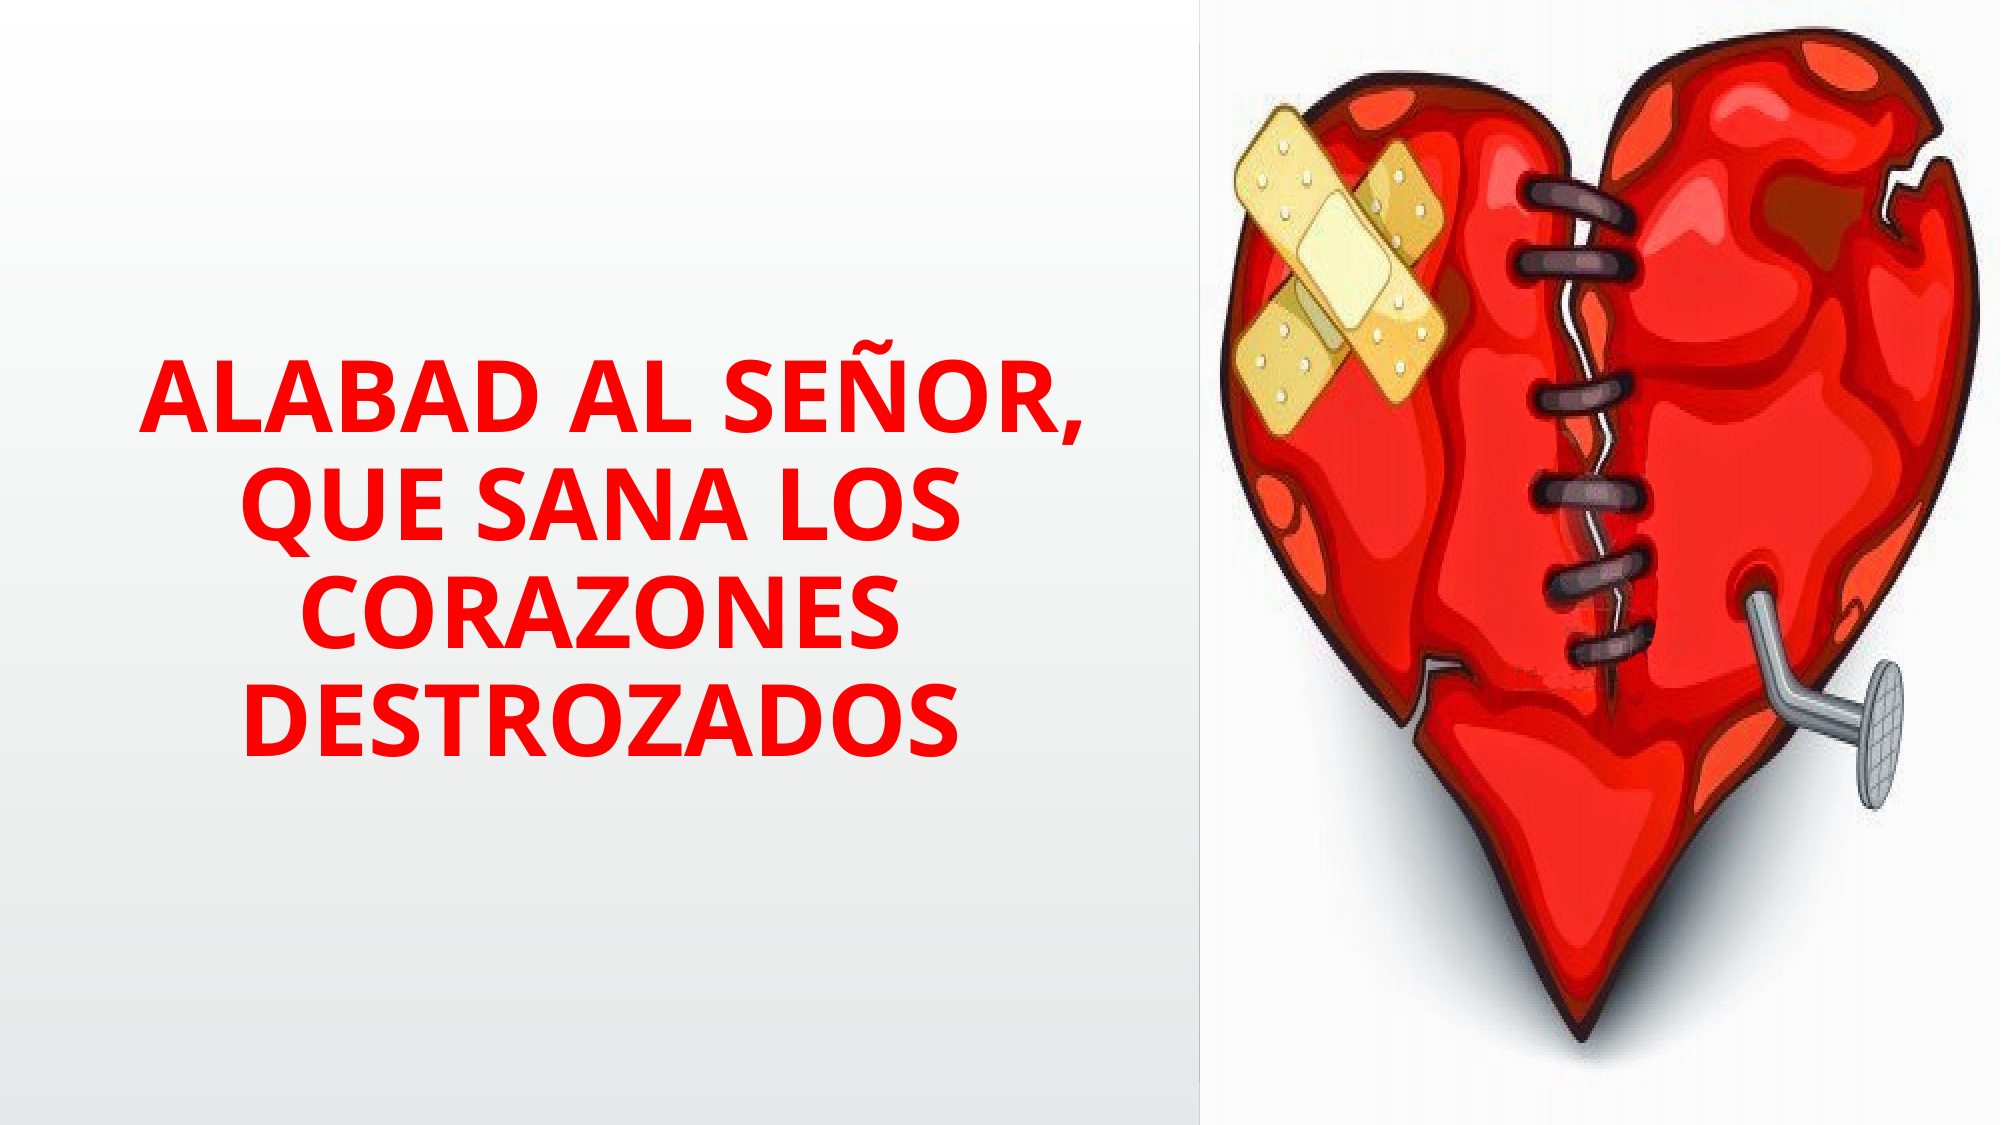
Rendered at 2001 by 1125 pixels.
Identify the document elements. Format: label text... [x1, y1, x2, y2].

title ALABAD AL SEÑOR, QUE SANA LOS CORAZONES DESTROZADOS [0, 0, 1200, 1125]
picture [1200, 0, 2000, 1125]
